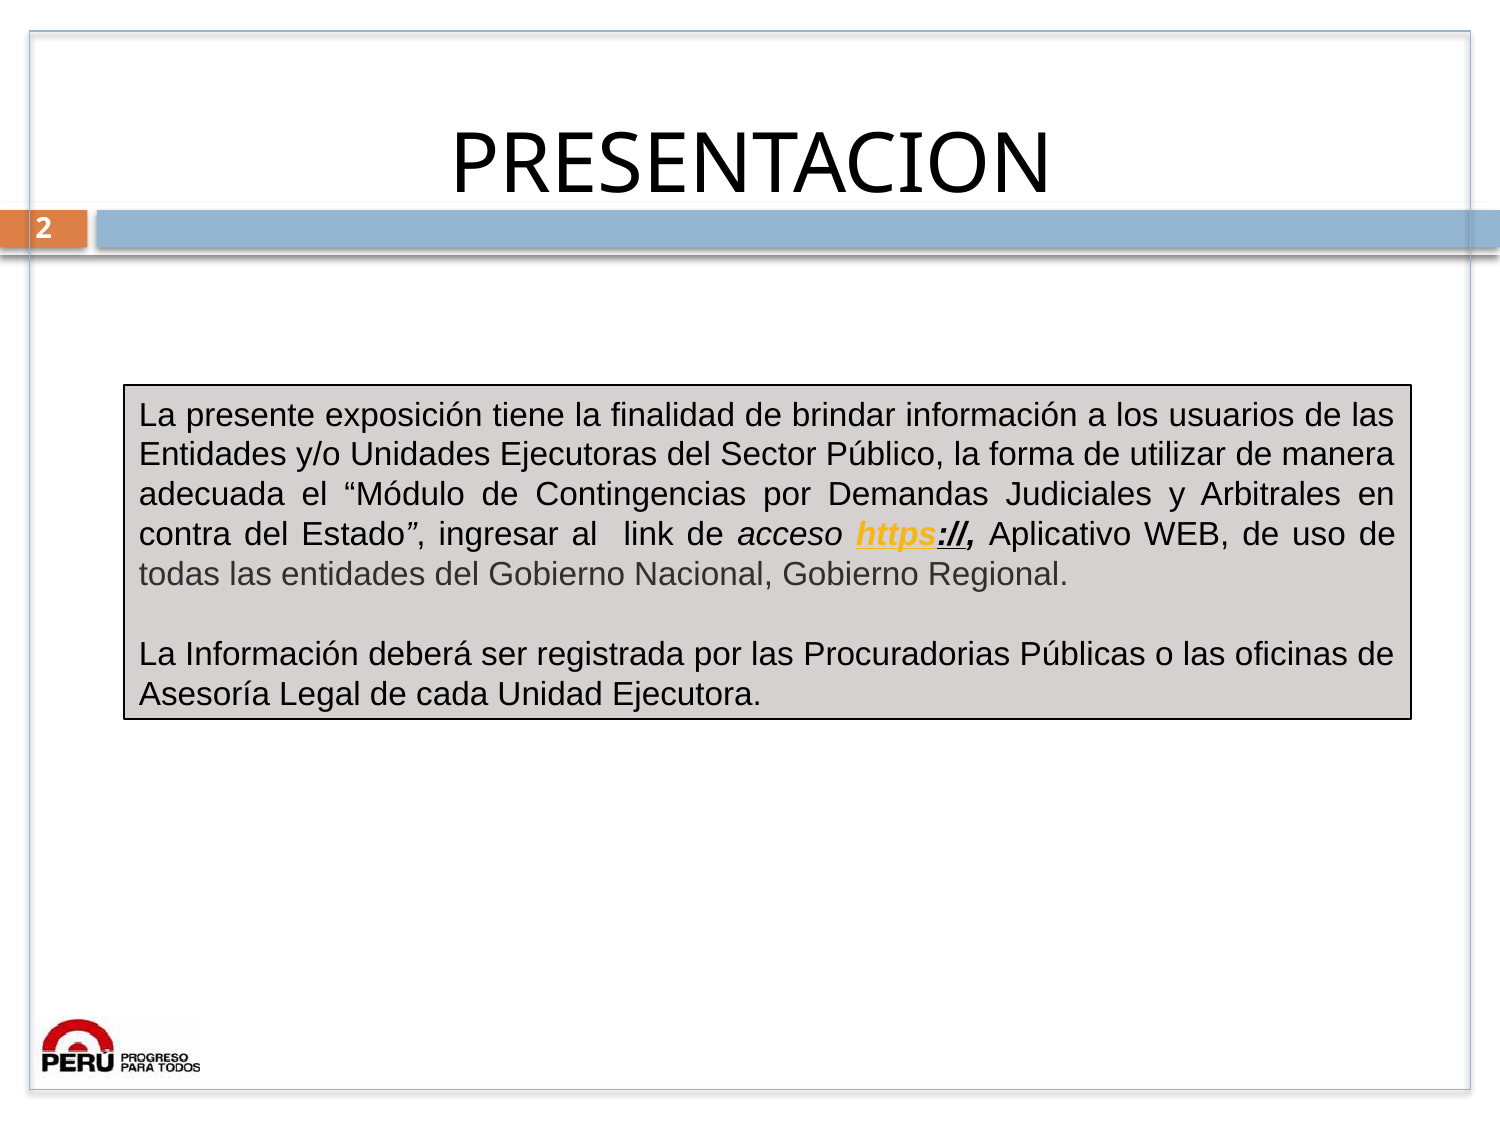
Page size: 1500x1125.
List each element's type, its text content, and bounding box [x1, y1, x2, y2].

picture [34, 1016, 200, 1079]
slide_number 2 [0, 208, 88, 249]
text_box [29, 30, 1471, 1090]
